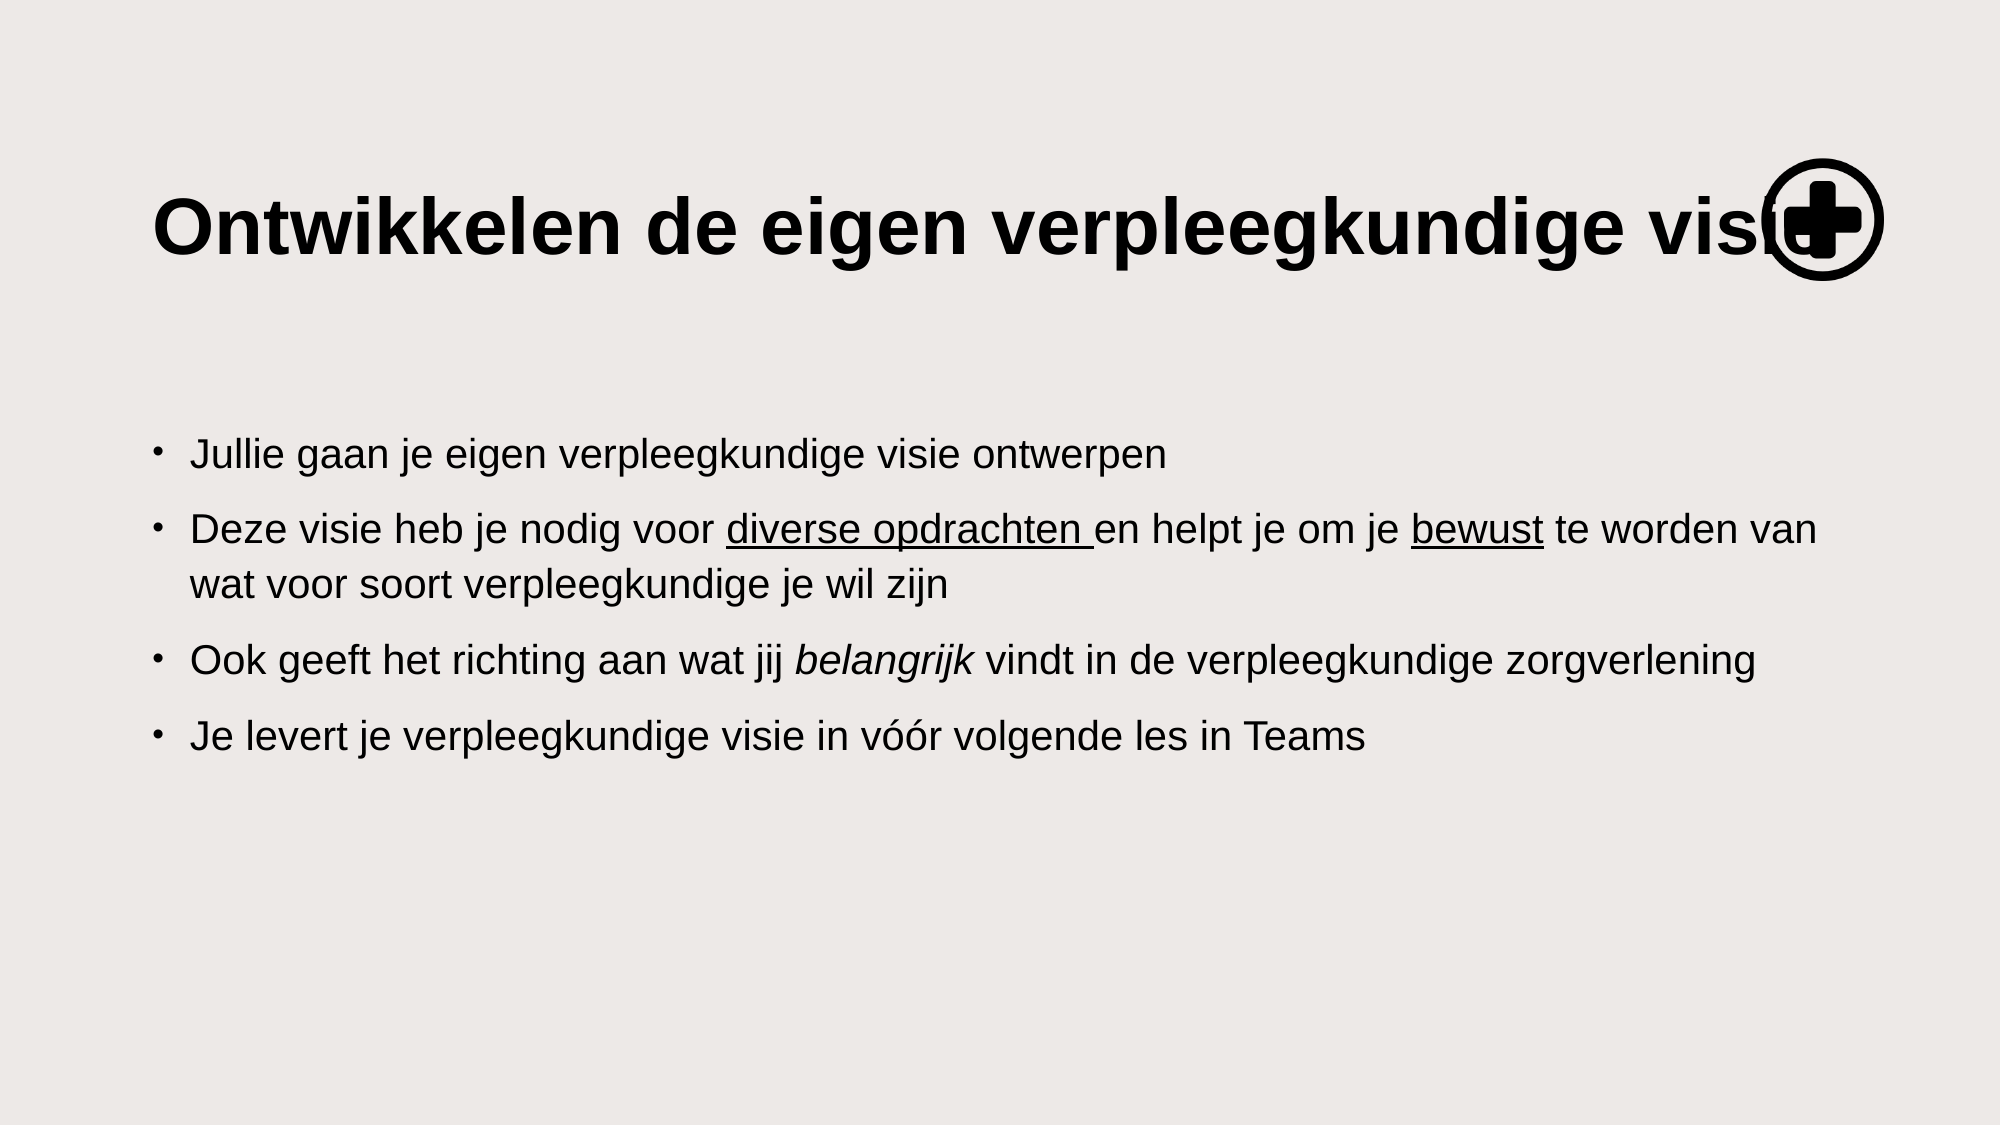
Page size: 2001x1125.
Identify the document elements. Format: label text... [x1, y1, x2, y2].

title Ontwikkelen de eigen verpleegkundige visie [137, 95, 1863, 280]
list Jullie gaan je eigen verpleegkundige visie ontwerpen Deze visie heb je nodig voor diverse opdrachten en helpt je om je bewust te worden van wat voor soort verpleegkundige je wil zijn Ook geeft het richting aan wat jij belangrijk vindt in de verpleegkundige zorgverlening Je levert je verpleegkundige visie in vóór volgende les in Teams [137, 414, 1863, 1014]
picture [1745, 142, 1900, 297]
